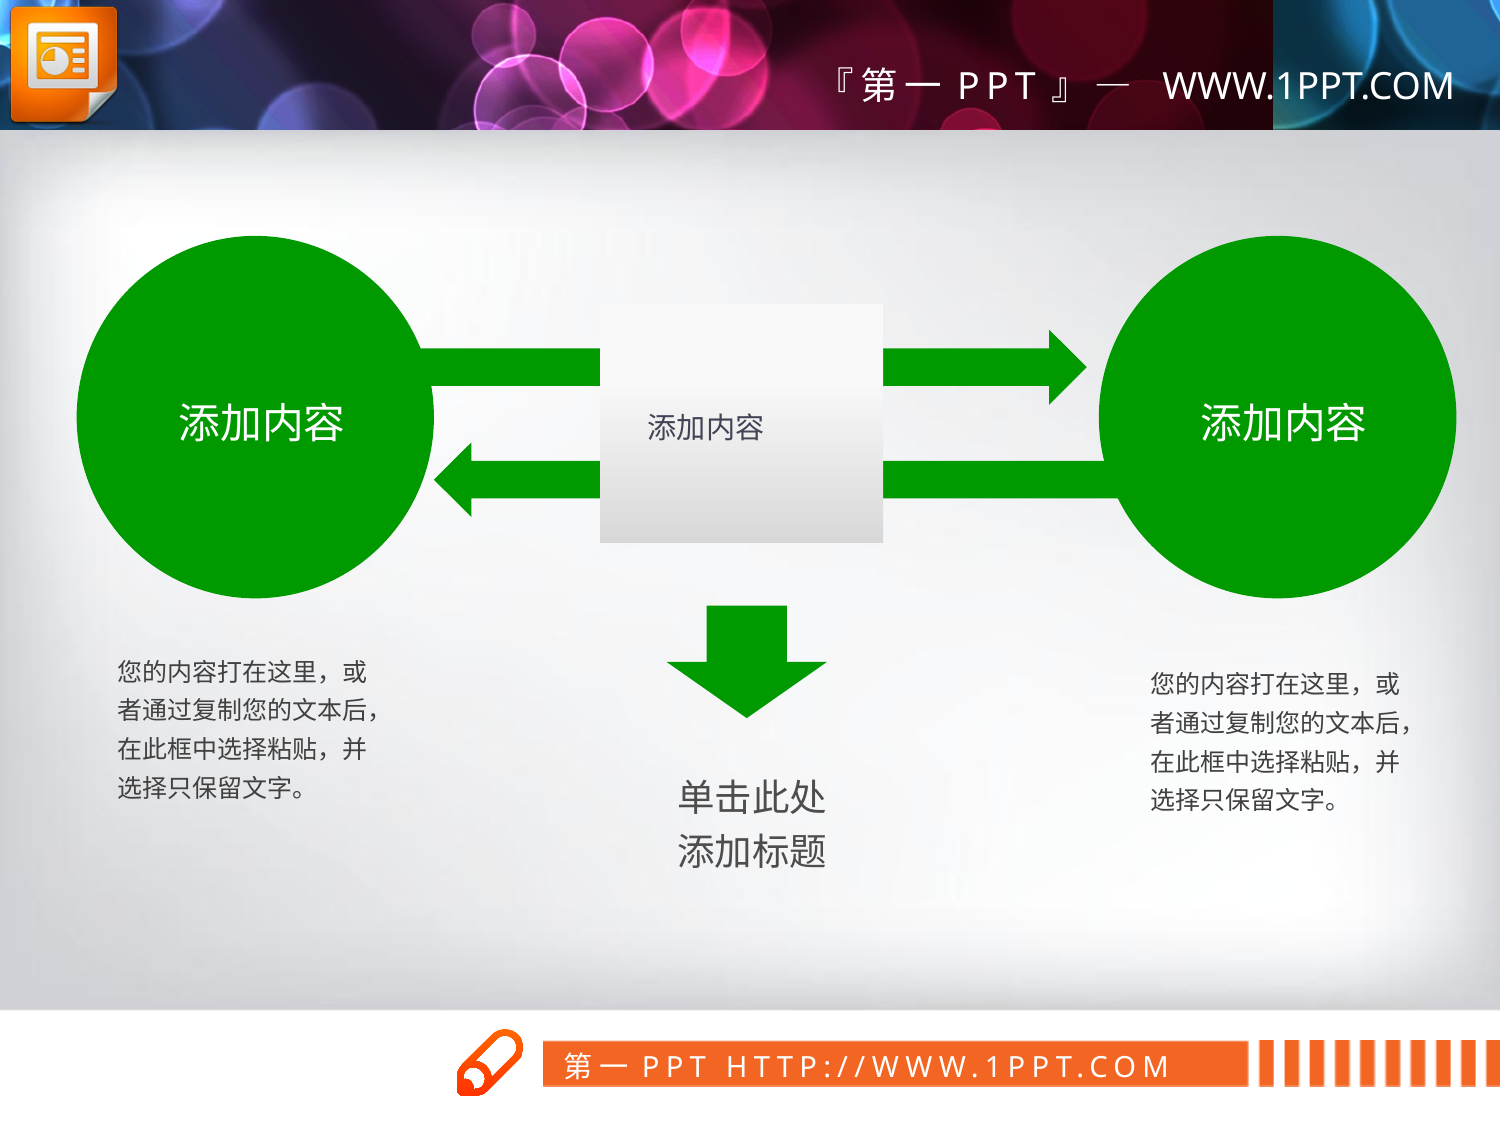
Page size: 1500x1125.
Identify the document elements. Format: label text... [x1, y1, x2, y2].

text_box 您的内容打在这里，或者通过复制您的文本后，在此框中选择粘贴，并选择只保留文字。 [1129, 648, 1426, 826]
text_box 单击此处添加标题 [655, 754, 881, 884]
text_box 添加内容 [76, 235, 434, 599]
text_box [433, 442, 600, 518]
text_box [666, 605, 828, 719]
text_box 添加内容 [1098, 235, 1457, 599]
picture [543, 1040, 1500, 1087]
text_box 添加内容 [600, 304, 884, 543]
text_box [884, 460, 1117, 499]
text_box [884, 329, 1087, 405]
text_box 您的内容打在这里，或者通过复制您的文本后，在此框中选择粘贴，并选择只保留文字。 [96, 636, 393, 814]
picture [0, 0, 1500, 1012]
text_box [421, 348, 600, 386]
